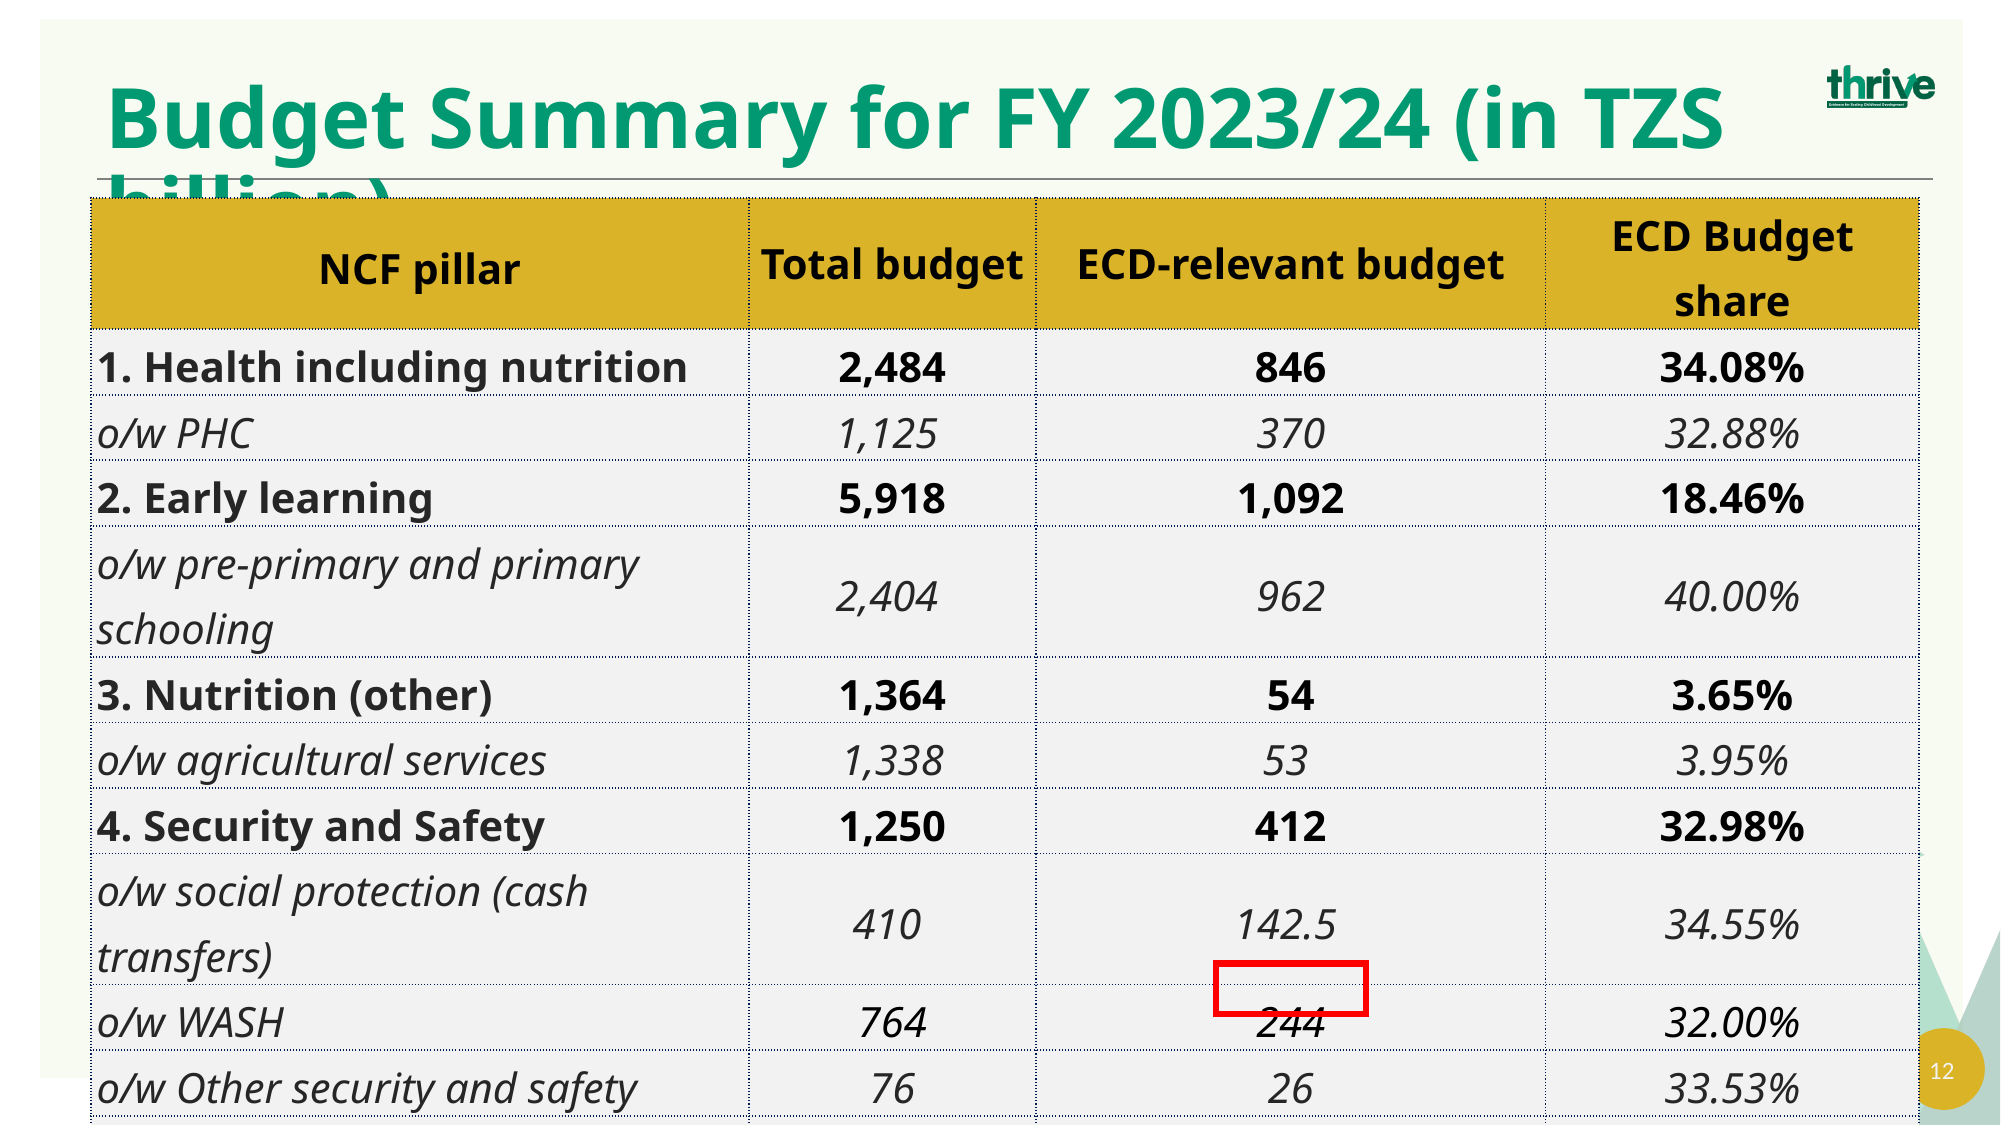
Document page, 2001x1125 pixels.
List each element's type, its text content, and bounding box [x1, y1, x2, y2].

table_cell 5,918 [749, 460, 1036, 526]
table_header ECD Budget share [1546, 198, 1919, 329]
table_cell 370 [1036, 395, 1546, 460]
table_cell 412 [1036, 788, 1546, 854]
table_cell 5. Responsive caregiving [91, 1116, 749, 1125]
table_cell 26 [1036, 1050, 1546, 1116]
table_cell 32.88% [1546, 395, 1919, 460]
table_cell Not estimated [1036, 1116, 1546, 1125]
table_cell 846 [1036, 329, 1546, 395]
table_cell 1,092 [1036, 460, 1546, 526]
table_header NCF pillar [91, 198, 749, 329]
table_cell 2. Early learning [91, 460, 749, 526]
table_header ECD-relevant budget [1036, 198, 1546, 329]
table_cell o/w pre-primary and primary schooling [91, 526, 749, 657]
table_cell 962 [1036, 526, 1546, 657]
table_cell 34.55% [1546, 854, 1919, 985]
table_cell 32.98% [1546, 788, 1919, 854]
table_cell 18.46% [1546, 460, 1919, 526]
table_cell 53 [1036, 722, 1546, 788]
table_cell o/w Other security and safety [91, 1050, 749, 1116]
table_cell o/w WASH [91, 985, 749, 1050]
table_cell 33.53% [1546, 1050, 1919, 1116]
table_cell 1,250 [749, 788, 1036, 854]
table_cell 54 [1036, 657, 1546, 722]
table_cell 764 [749, 985, 1036, 1050]
list Budget Summary for FY 2023/24 (in TZS billion) [90, 68, 1817, 179]
table_cell 2,484 [749, 329, 1036, 395]
table_cell 1. Health including nutrition [91, 329, 749, 395]
table_cell 1,125 [749, 395, 1036, 460]
table_cell NA [1546, 1116, 1919, 1125]
table_cell 3. Nutrition (other) [91, 657, 749, 722]
table_cell 142.5 [1036, 854, 1546, 985]
table_cell 3.95% [1546, 722, 1919, 788]
table_cell Not estimated [749, 1116, 1036, 1125]
table_cell o/w social protection (cash transfers) [91, 854, 749, 985]
table_cell 1,364 [749, 657, 1036, 722]
table_cell 244 [1036, 985, 1546, 1050]
table_cell 34.08% [1546, 329, 1919, 395]
table_cell 410 [749, 854, 1036, 985]
table_cell 4. Security and Safety [91, 788, 749, 854]
table_cell 32.00% [1546, 985, 1919, 1050]
table_cell 76 [749, 1050, 1036, 1116]
table_cell 2,404 [749, 526, 1036, 657]
table_cell 3.65% [1546, 657, 1919, 722]
text_box [1215, 963, 1367, 1015]
table_cell o/w PHC [91, 395, 749, 460]
table_cell 1,338 [749, 722, 1036, 788]
table_header Total budget [749, 198, 1036, 329]
table_cell 40.00% [1546, 526, 1919, 657]
table_cell o/w agricultural services [91, 722, 749, 788]
picture [40, 19, 2001, 1125]
